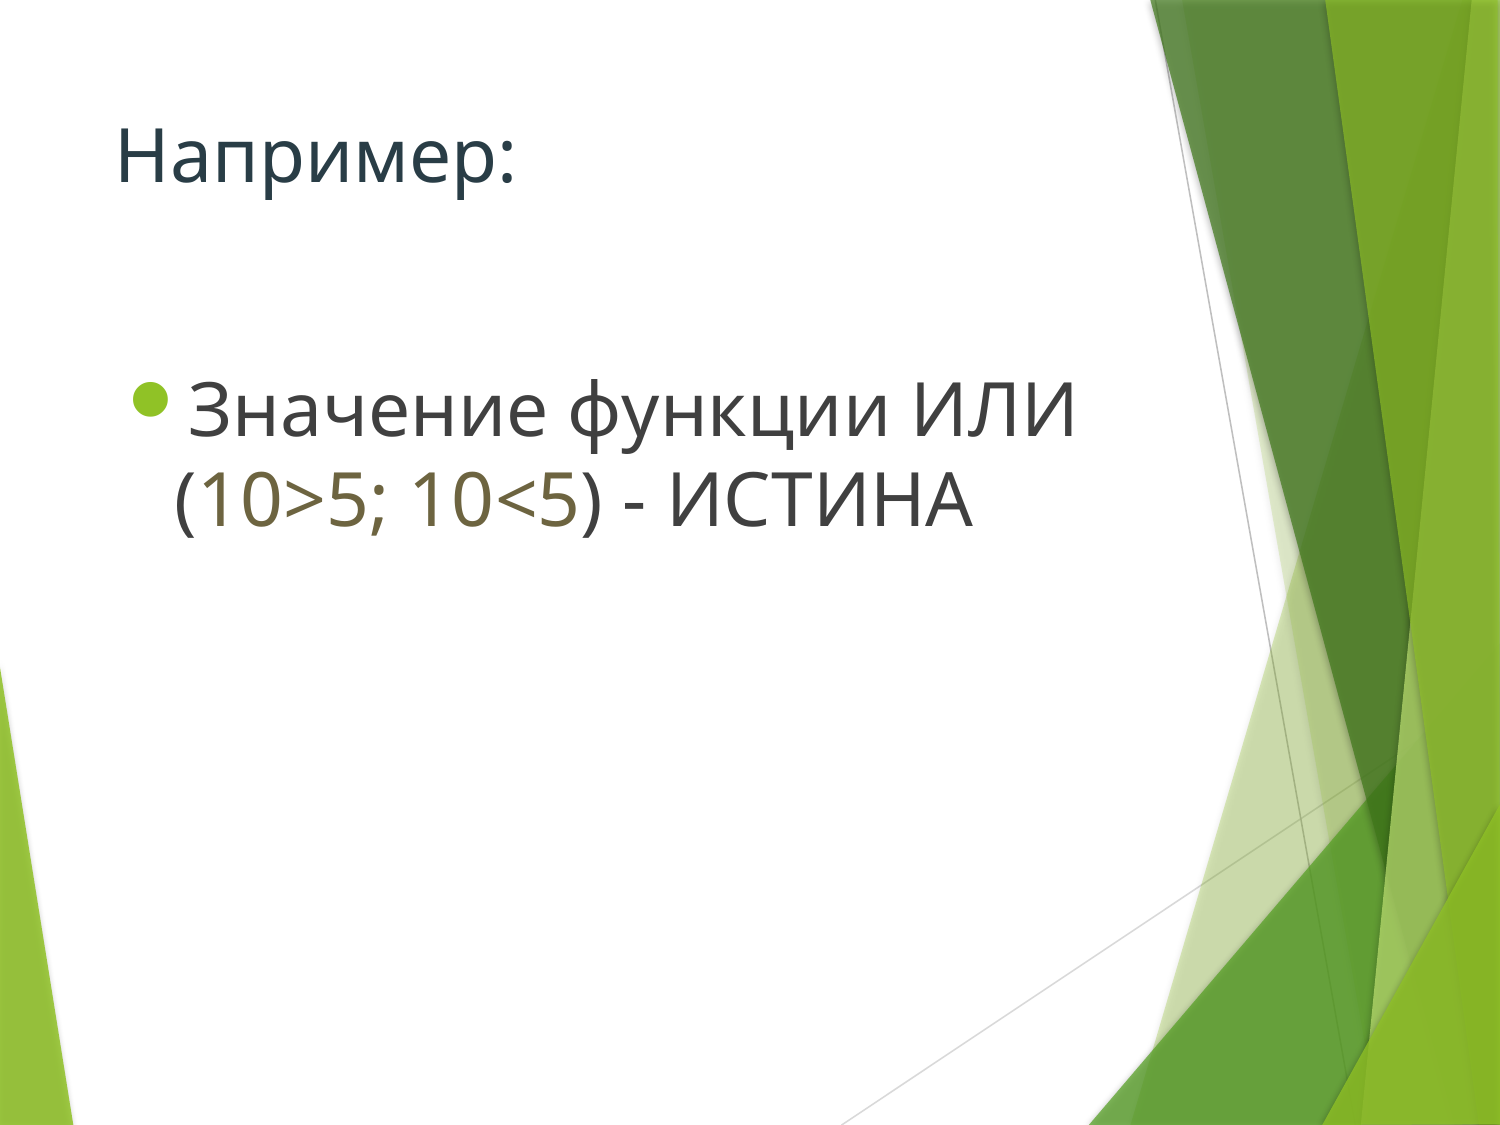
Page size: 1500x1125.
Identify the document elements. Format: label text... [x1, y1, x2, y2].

title Например: [99, 99, 1142, 317]
list Значение функции ИЛИ (10>5; 10<5) - ИСТИНА [99, 354, 1142, 992]
